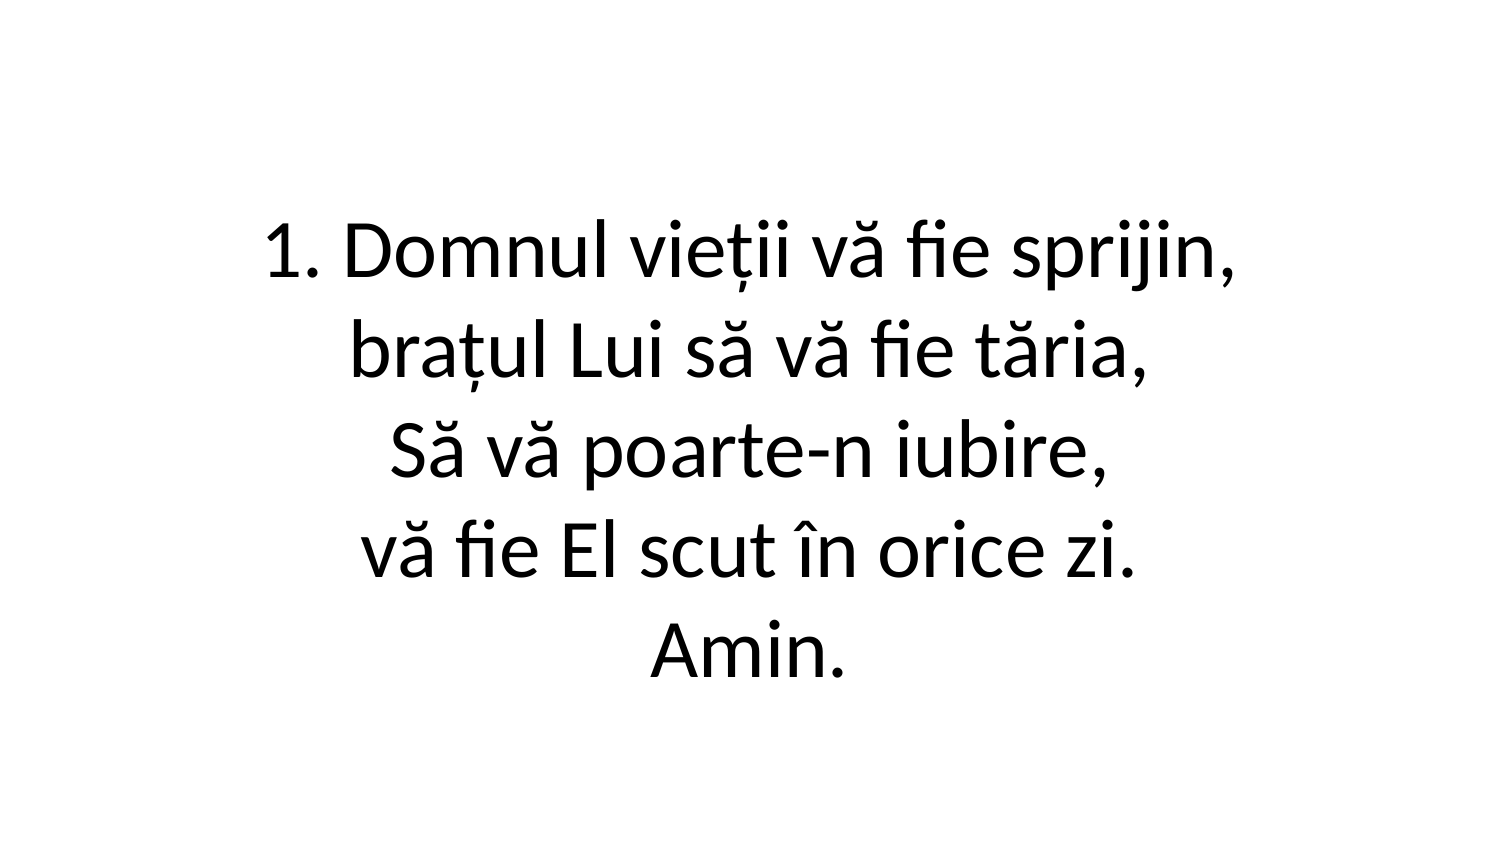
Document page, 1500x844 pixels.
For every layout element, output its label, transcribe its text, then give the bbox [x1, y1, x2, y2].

text_box 1. Domnul vieții vă fie sprijin, brațul Lui să vă fie tăria, Să vă poarte-n iubire, vă fie El scut în orice zi. Amin. [245, 142, 1255, 702]
